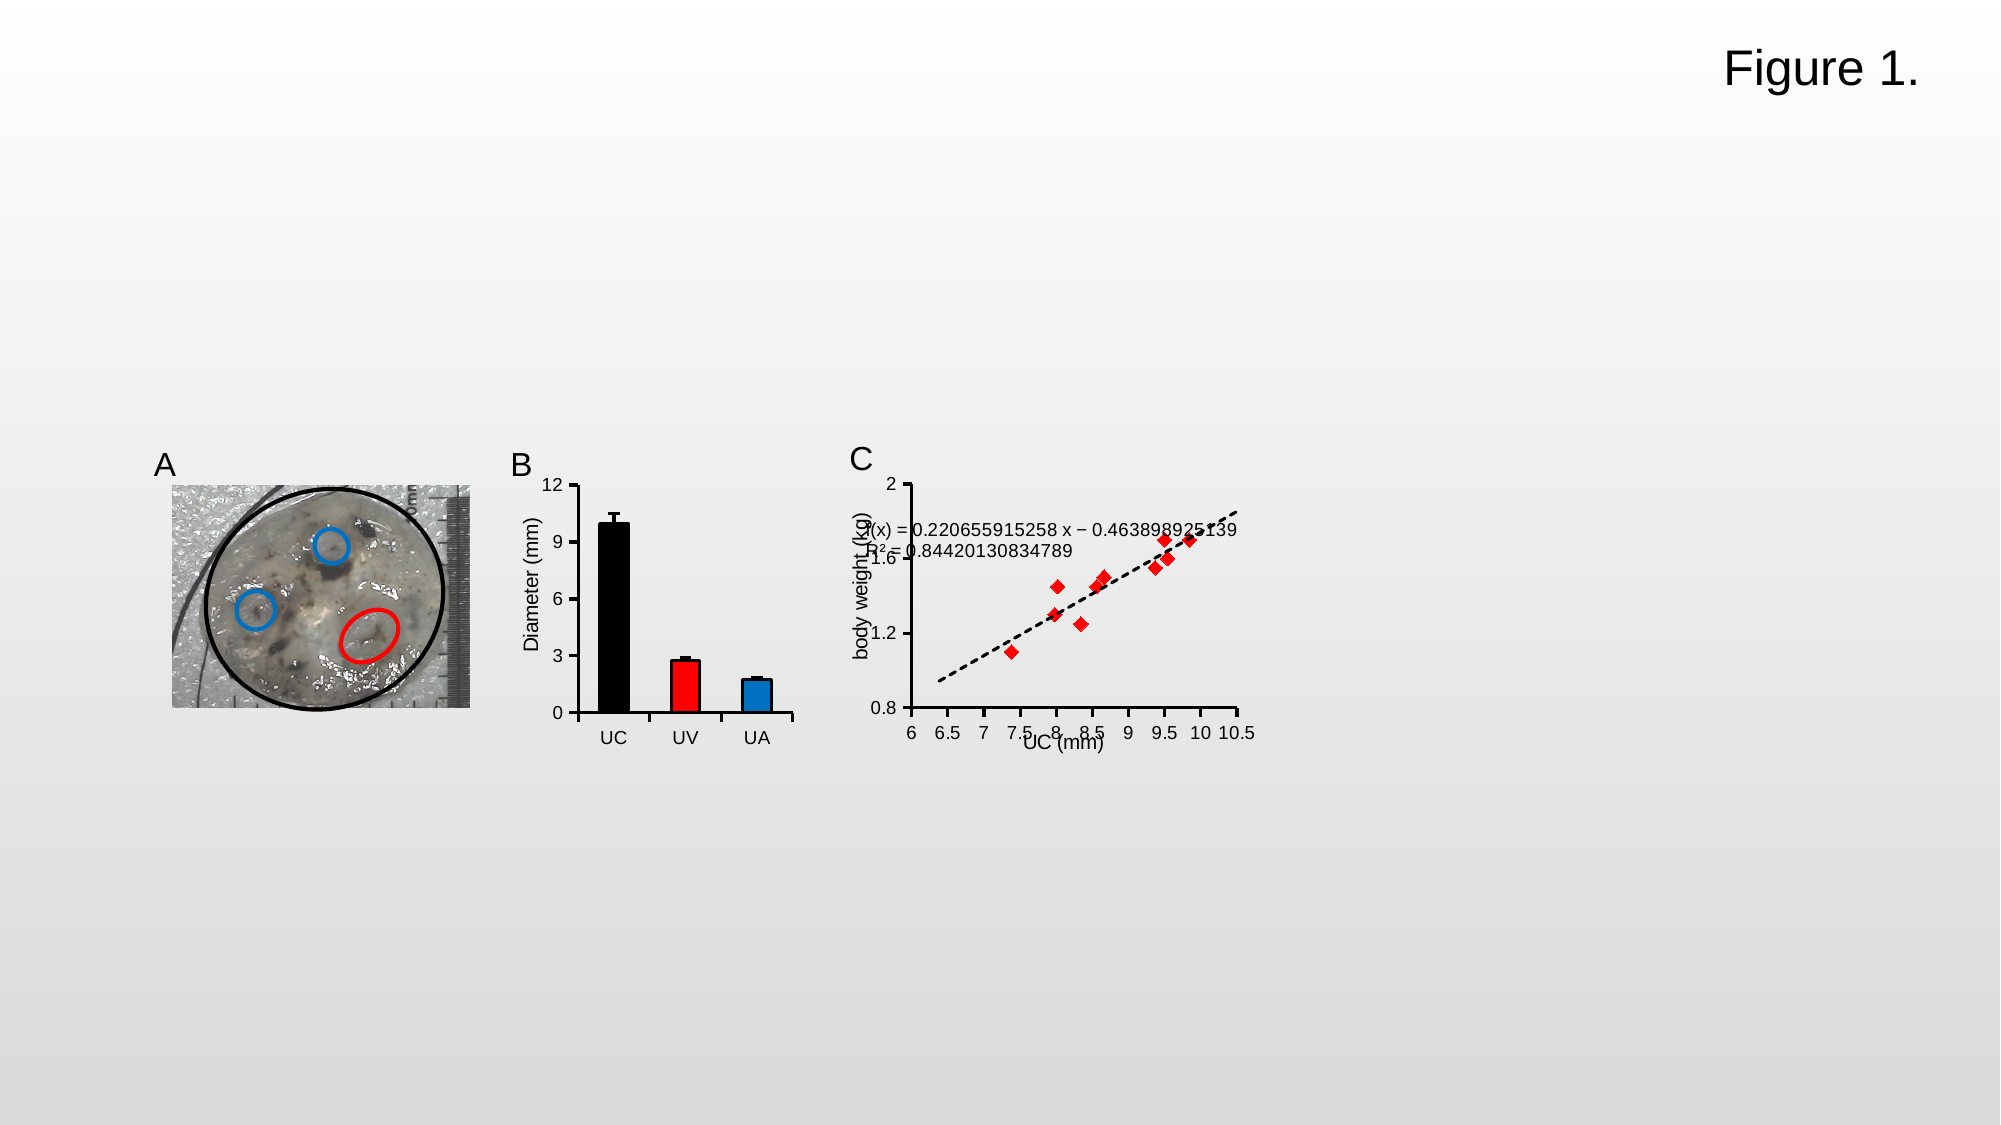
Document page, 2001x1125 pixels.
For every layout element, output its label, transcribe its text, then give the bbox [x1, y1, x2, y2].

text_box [138, 429, 1256, 762]
text_box Figure 1. [1708, 28, 1946, 103]
